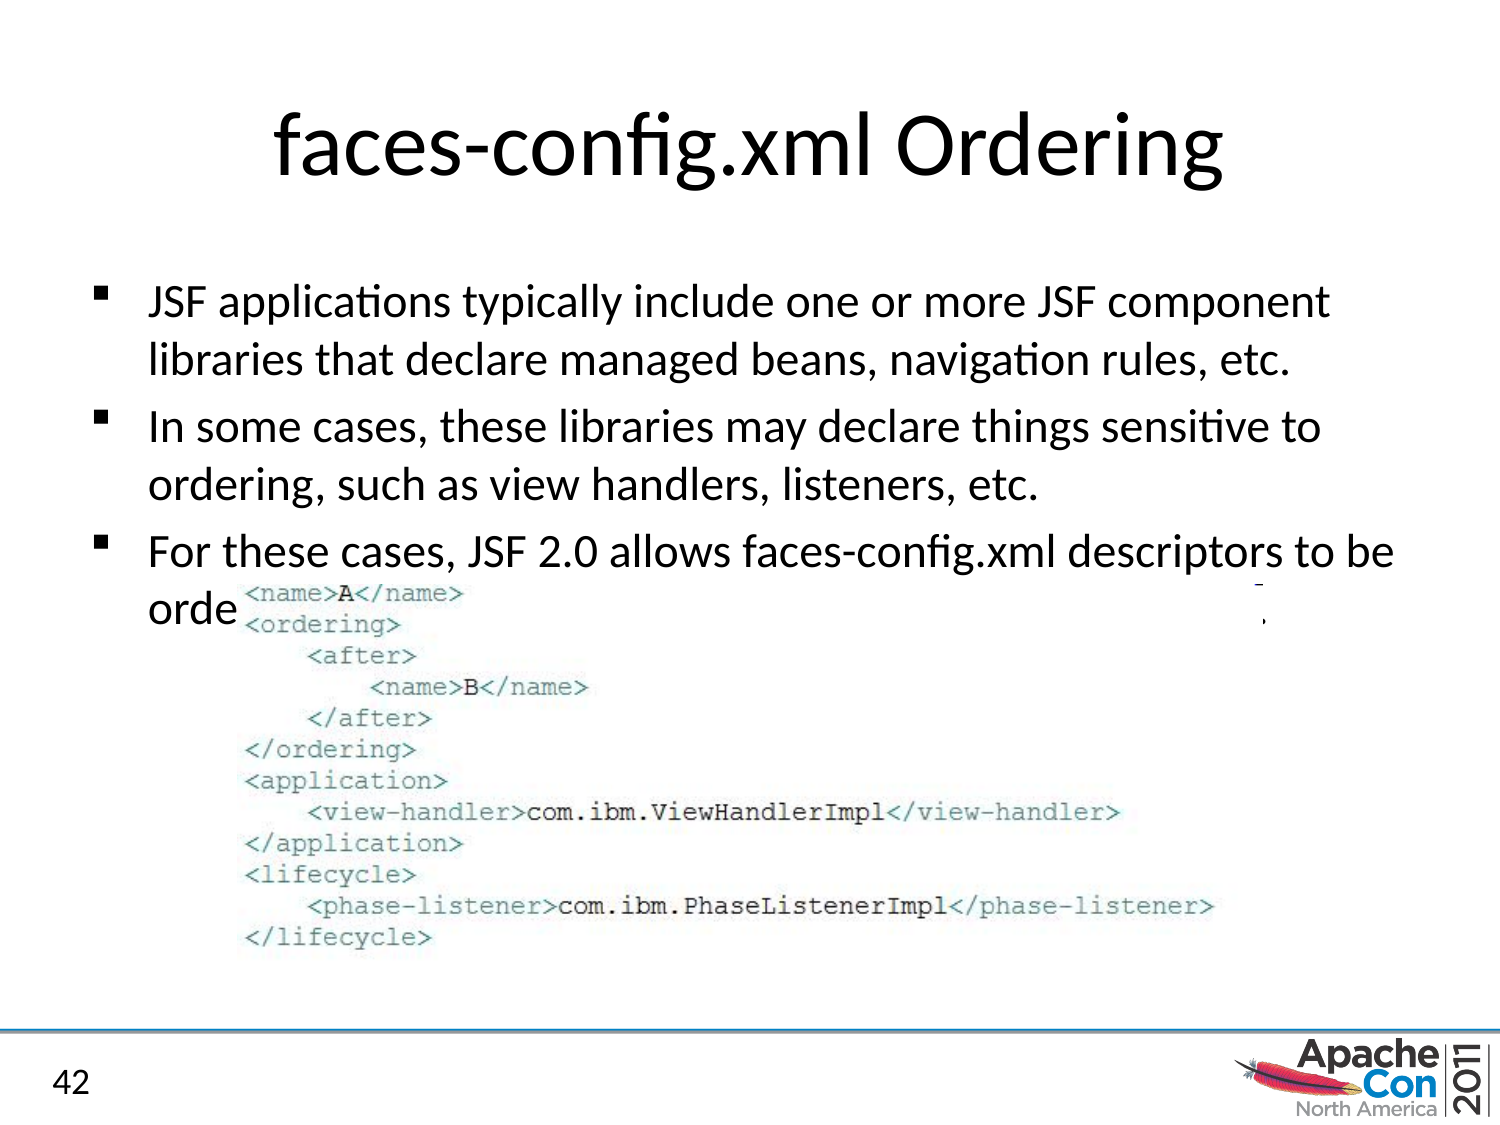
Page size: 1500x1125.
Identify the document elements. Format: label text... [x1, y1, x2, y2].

list JSF applications typically include one or more JSF component libraries that declare managed beans, navigation rules, etc. In some cases, these libraries may declare things sensitive to ordering, such as view handlers, listeners, etc. For these cases, JSF 2.0 allows faces-config.xml descriptors to be ordered in an absolute manner or relative to one another. [75, 262, 1438, 650]
title faces-config.xml Ordering [75, 45, 1425, 233]
picture [0, 0, 1500, 1028]
picture [0, 1031, 1500, 1125]
